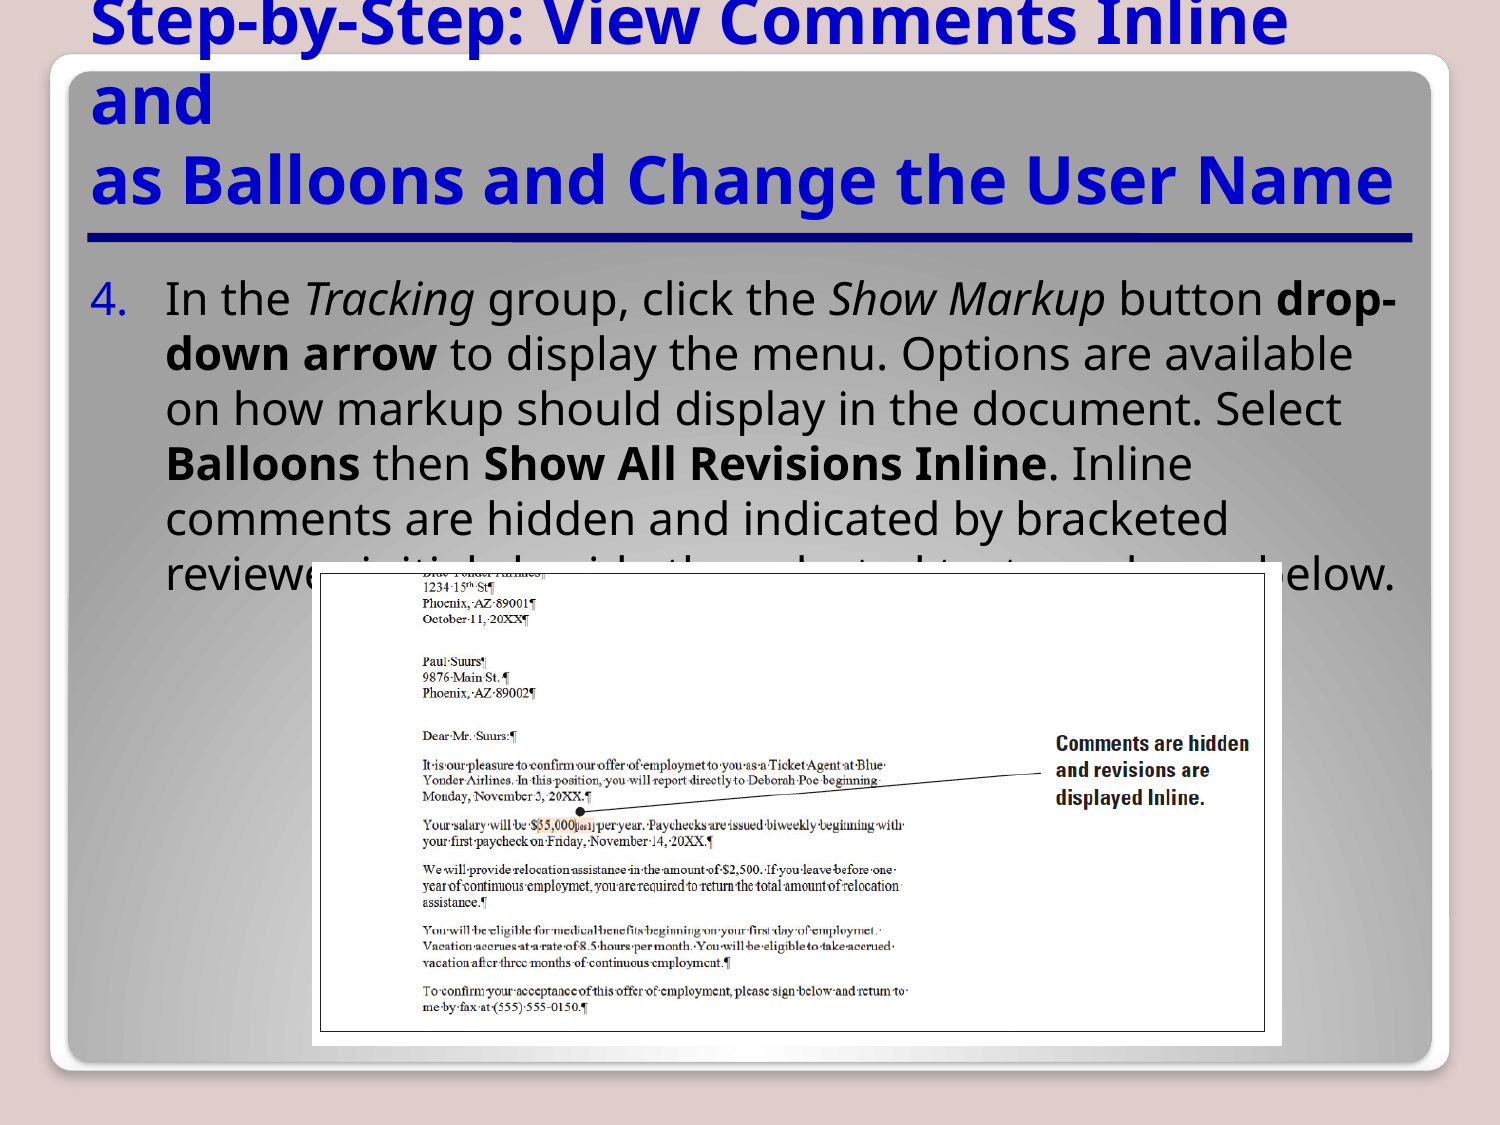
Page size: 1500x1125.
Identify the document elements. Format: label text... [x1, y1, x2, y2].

title Step-by-Step: View Comments Inline and as Balloons and Change the User Name [74, 74, 1426, 226]
picture [312, 562, 1282, 1046]
list In the Tracking group, click the Show Markup button drop-down arrow to display the menu. Options are available on how markup should display in the document. Select Balloons then Show All Revisions Inline. Inline comments are hidden and indicated by bracketed reviewer initials beside the selected text, as shown below. [74, 262, 1426, 1063]
